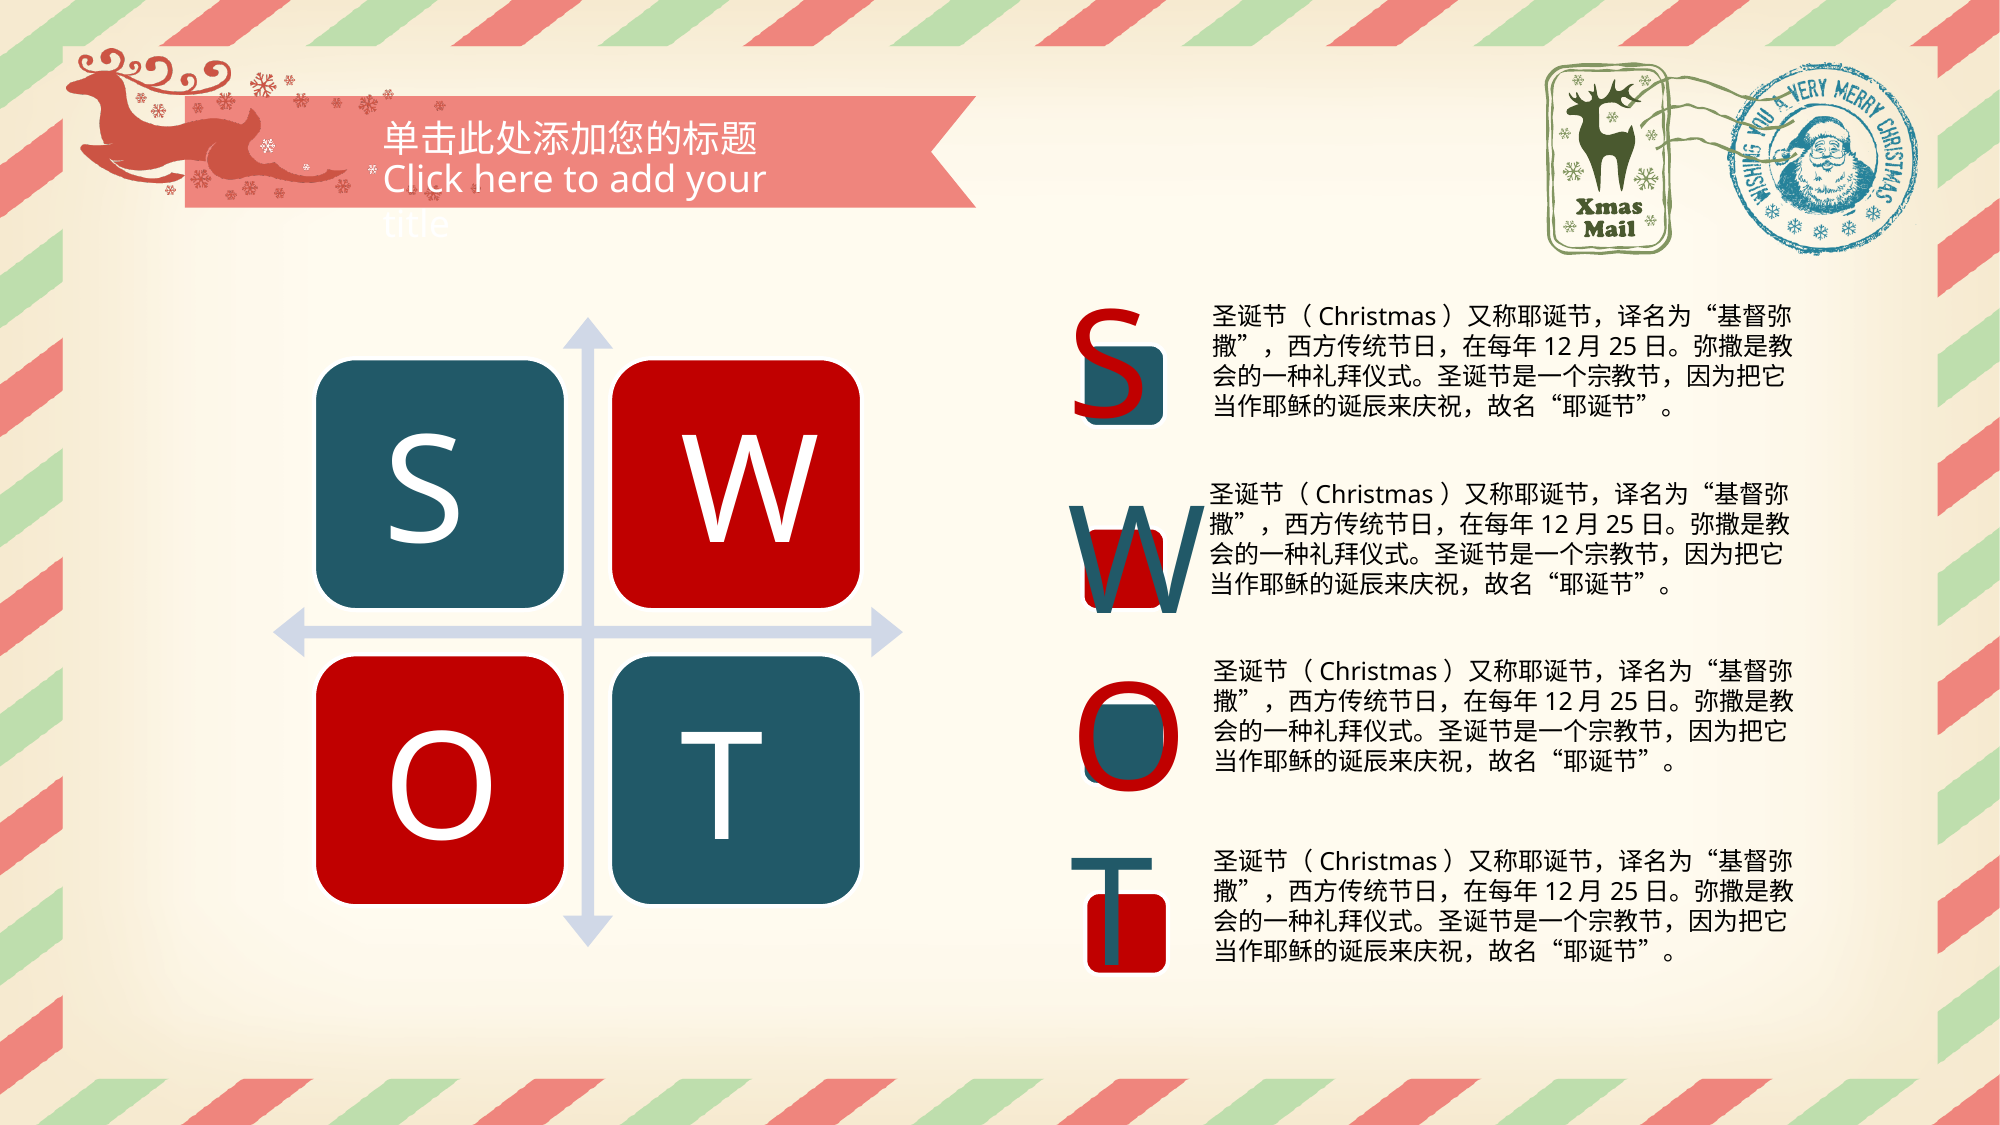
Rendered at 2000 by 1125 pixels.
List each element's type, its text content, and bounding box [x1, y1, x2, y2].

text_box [313, 654, 567, 907]
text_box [313, 357, 567, 611]
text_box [609, 357, 863, 611]
text_box [485, 93, 979, 210]
text_box 圣诞节（Christmas）又称耶诞节，译名为“基督弥撒”，西方传统节日，在每年12月25日。弥撒是教会的一种礼拜仪式。圣诞节是一个宗教节，因为把它当作耶稣的诞辰来庆祝，故名“耶诞节”。 [1202, 838, 1816, 973]
text_box [272, 317, 903, 948]
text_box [609, 654, 863, 907]
picture [0, 0, 2000, 1125]
text_box Click here to add your title [367, 147, 823, 253]
text_box 圣诞节（Christmas）又称耶诞节，译名为“基督弥撒”，西方传统节日，在每年12月25日。弥撒是教会的一种礼拜仪式。圣诞节是一个宗教节，因为把它当作耶稣的诞辰来庆祝，故名“耶诞节”。 [1202, 648, 1816, 784]
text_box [1052, 456, 1195, 634]
text_box 单击此处添加您的标题 [485, 107, 823, 147]
text_box 圣诞节（Christmas）又称耶诞节，译名为“基督弥撒”，西方传统节日，在每年12月25日。弥撒是教会的一种礼拜仪式。圣诞节是一个宗教节，因为把它当作耶稣的诞辰来庆祝，故名“耶诞节”。 [1200, 293, 1815, 428]
text_box 圣诞节（Christmas）又称耶诞节，译名为“基督弥撒”，西方传统节日，在每年12月25日。弥撒是教会的一种礼拜仪式。圣诞节是一个宗教节，因为把它当作耶稣的诞辰来庆祝，故名“耶诞节”。 [1200, 470, 1812, 606]
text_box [1055, 632, 1198, 807]
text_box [1052, 259, 1195, 455]
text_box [1055, 807, 1198, 1005]
